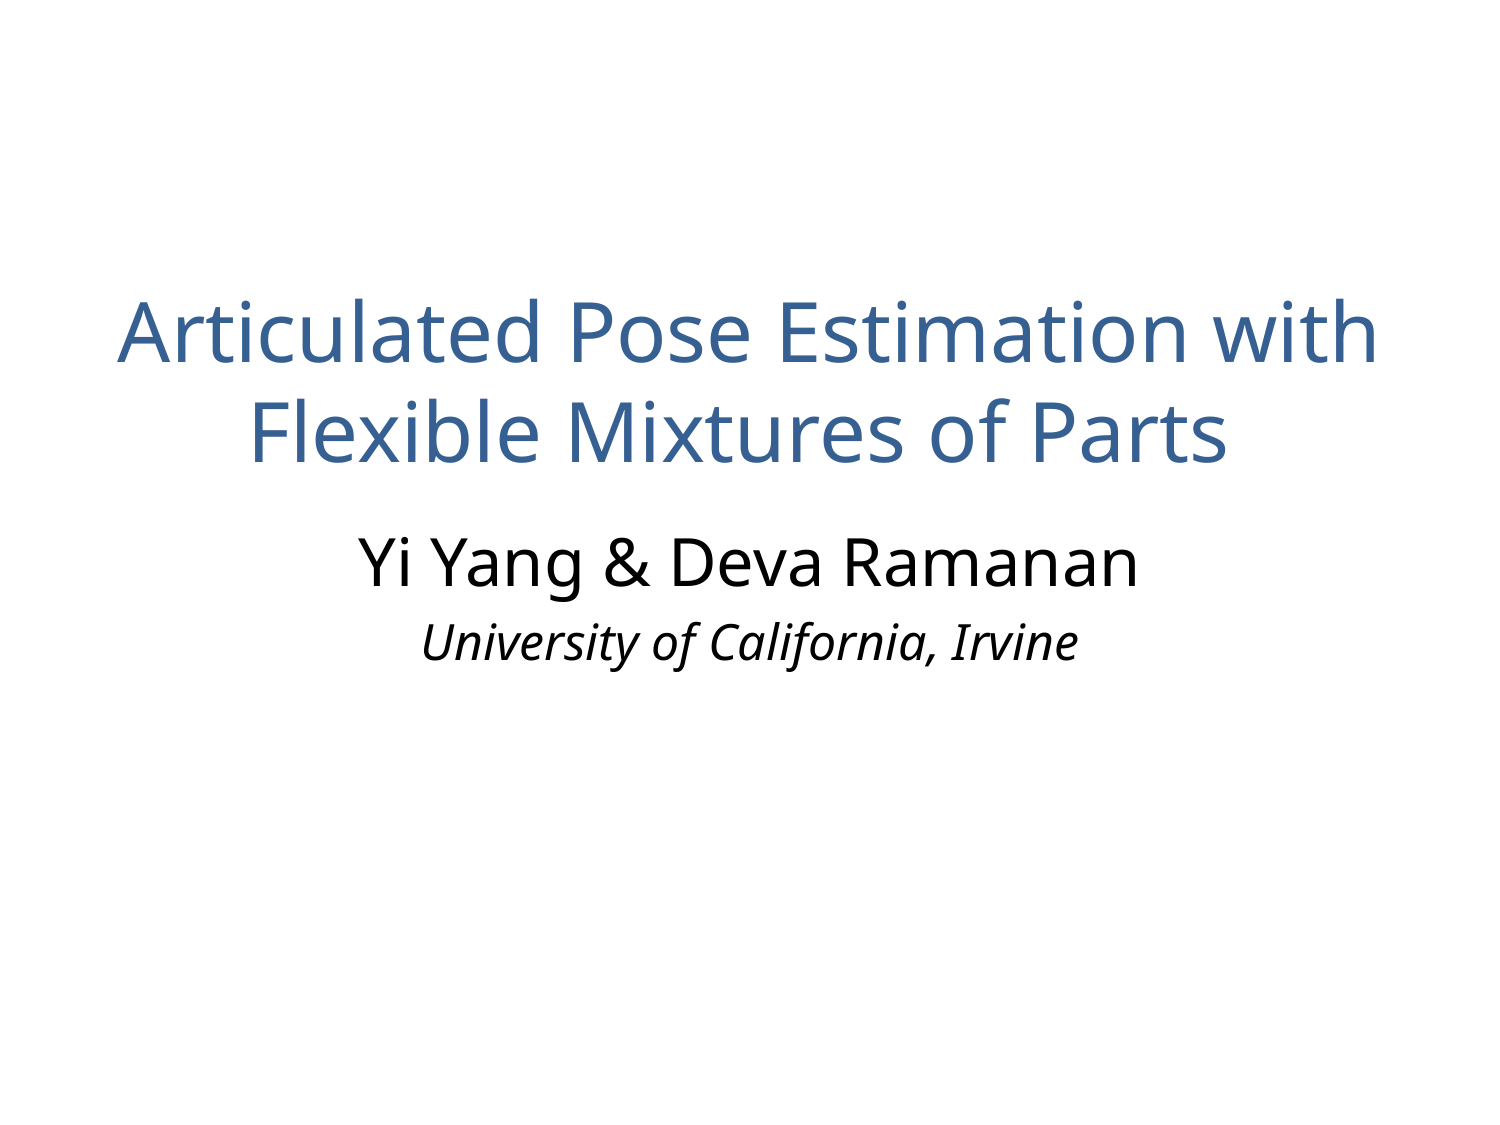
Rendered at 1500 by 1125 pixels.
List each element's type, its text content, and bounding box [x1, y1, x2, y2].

subtitle Yi Yang & Deva Ramanan University of California, Irvine [225, 512, 1275, 800]
title Articulated Pose Estimation with Flexible Mixtures of Parts [87, 258, 1413, 500]
